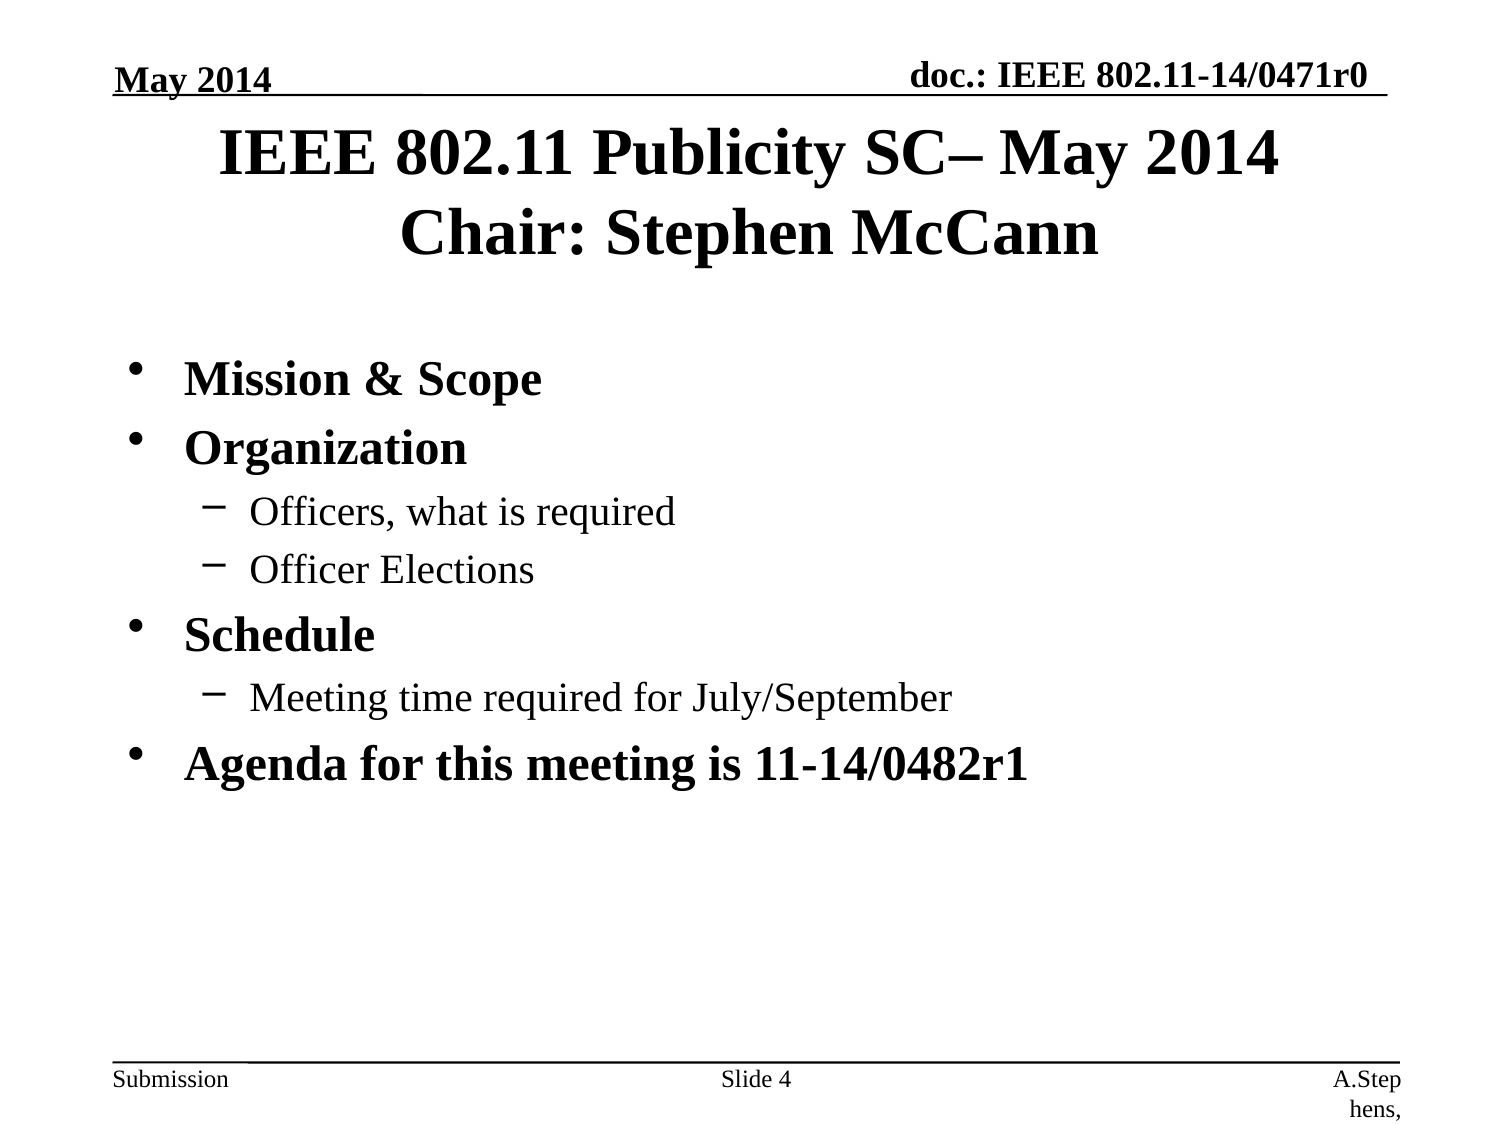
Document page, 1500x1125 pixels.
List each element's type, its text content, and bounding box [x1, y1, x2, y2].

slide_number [114, 54, 374, 99]
title IEEE 802.11 Publicity SC– May 2014 Chair: Stephen McCann [112, 99, 1388, 275]
slide_number Slide 4 [712, 1062, 800, 1093]
footer A.Stephens, Intel, D. Stanley, Aruba [1325, 1062, 1402, 1093]
list Mission & Scope Organization Officers, what is required Officer Elections Schedule Meeting time required for July/September Agenda for this meeting is 11-14/0482r1 [112, 337, 1388, 988]
